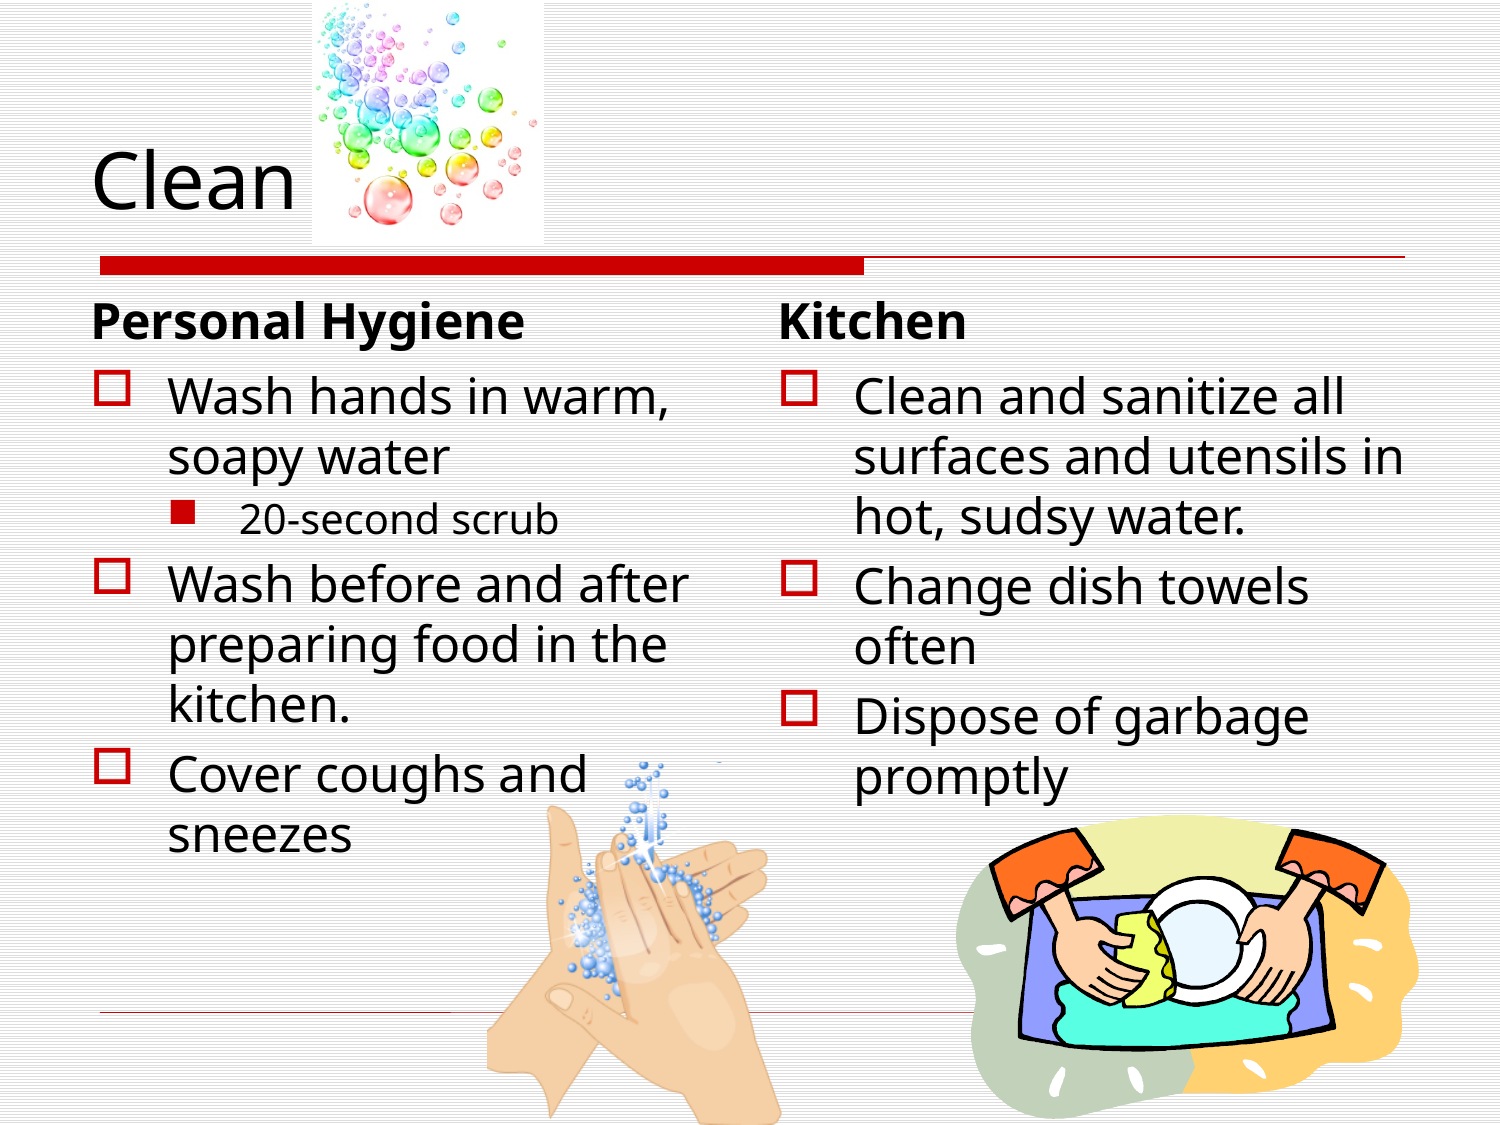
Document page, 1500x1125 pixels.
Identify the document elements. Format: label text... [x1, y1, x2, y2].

title Clean [548, 44, 1426, 233]
picture [487, 762, 851, 1125]
list Wash hands in warm, soapy water 20-second scrub Wash before and after preparing food in the kitchen. Cover coughs and sneezes [74, 356, 738, 1006]
list Clean and sanitize all surfaces and utensils in hot, sudsy water. Change dish towels often Dispose of garbage promptly [761, 356, 1426, 1006]
picture [312, 0, 545, 244]
title Clean [74, 44, 307, 233]
list Kitchen [761, 251, 1426, 356]
list Personal Hygiene [74, 251, 738, 356]
picture [949, 808, 1426, 1125]
